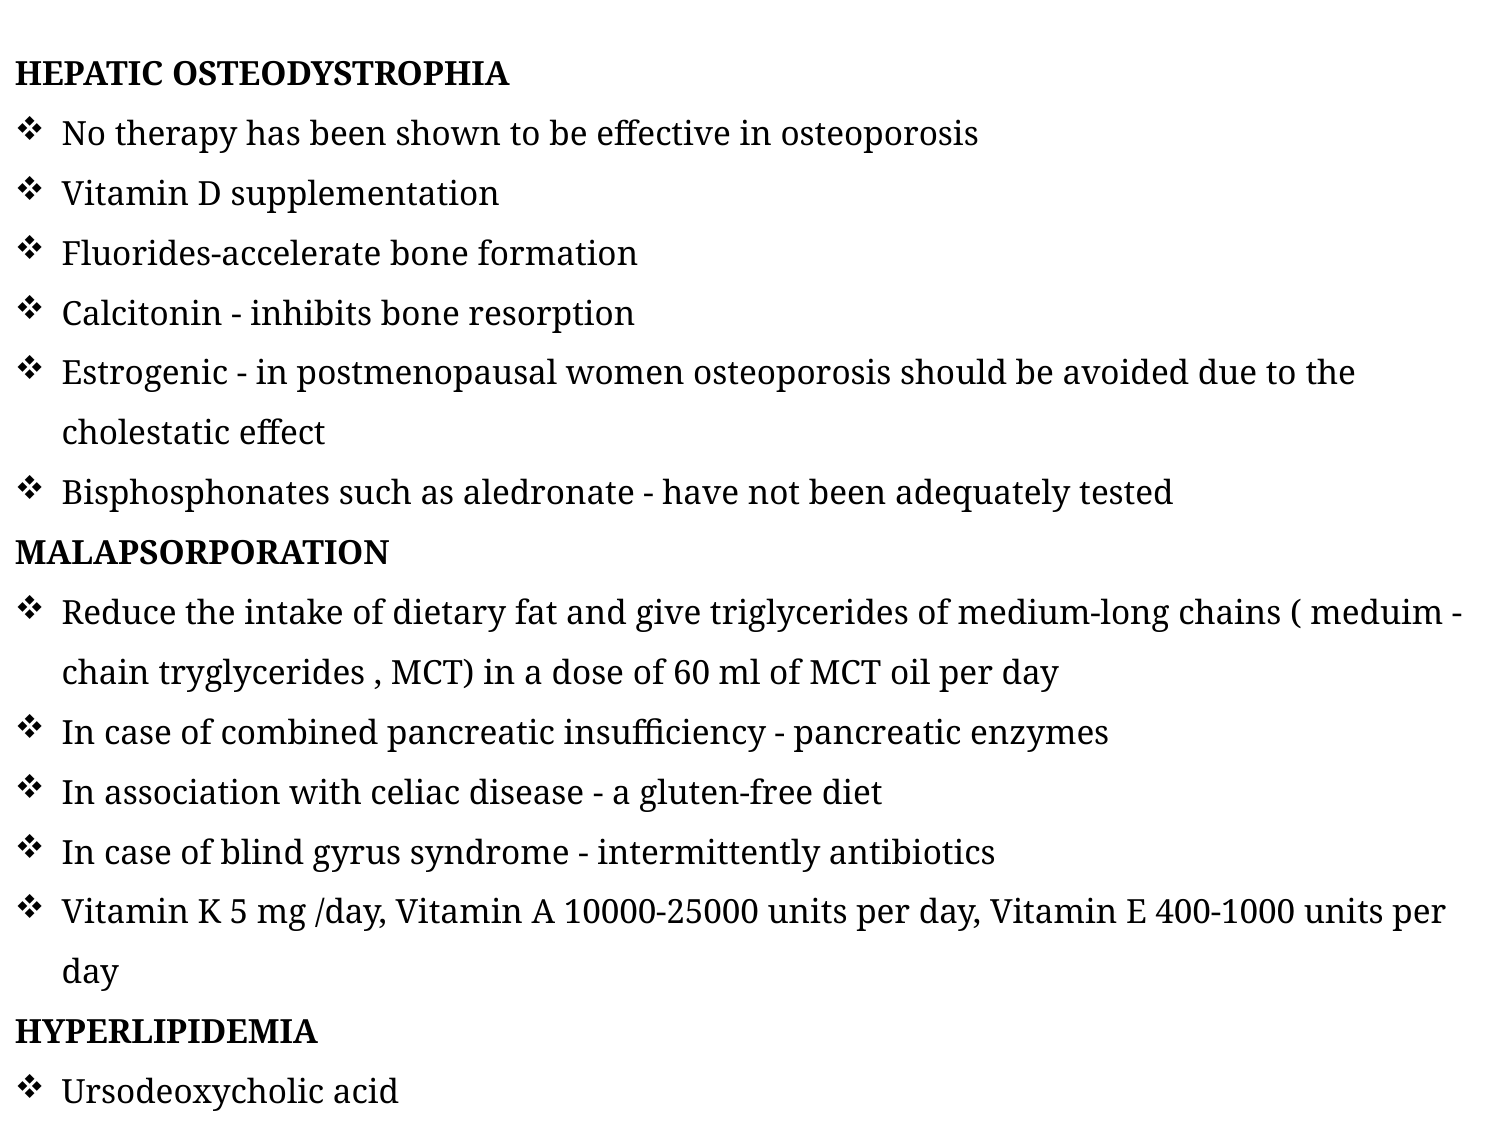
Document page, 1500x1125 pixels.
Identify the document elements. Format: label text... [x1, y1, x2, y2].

text_box HEPATIC OSTEODYSTROPHIA No therapy has been shown to be effective in osteoporosis Vitamin D supplementation Fluorides-accelerate bone formation Calcitonin - inhibits bone resorption Estrogenic - in postmenopausal women osteoporosis should be avoided due to the cholestatic effect Bisphosphonates such as aledronate - have not been adequately tested MALAPSORPORATION Reduce the intake of dietary fat and give triglycerides of medium-long chains ( meduim - chain tryglycerides , MCT) in a dose of 60 ml of MCT oil per day In case of combined pancreatic insufficiency - pancreatic enzymes In association with celiac disease - a gluten-free diet In case of blind gyrus syndrome - intermittently antibiotics Vitamin K 5 mg /day, Vitamin A 10000-25000 units per day, Vitamin E 400-1000 units per day HYPERLIPIDEMIA Ursodeoxycholic acid [0, 24, 1500, 1125]
